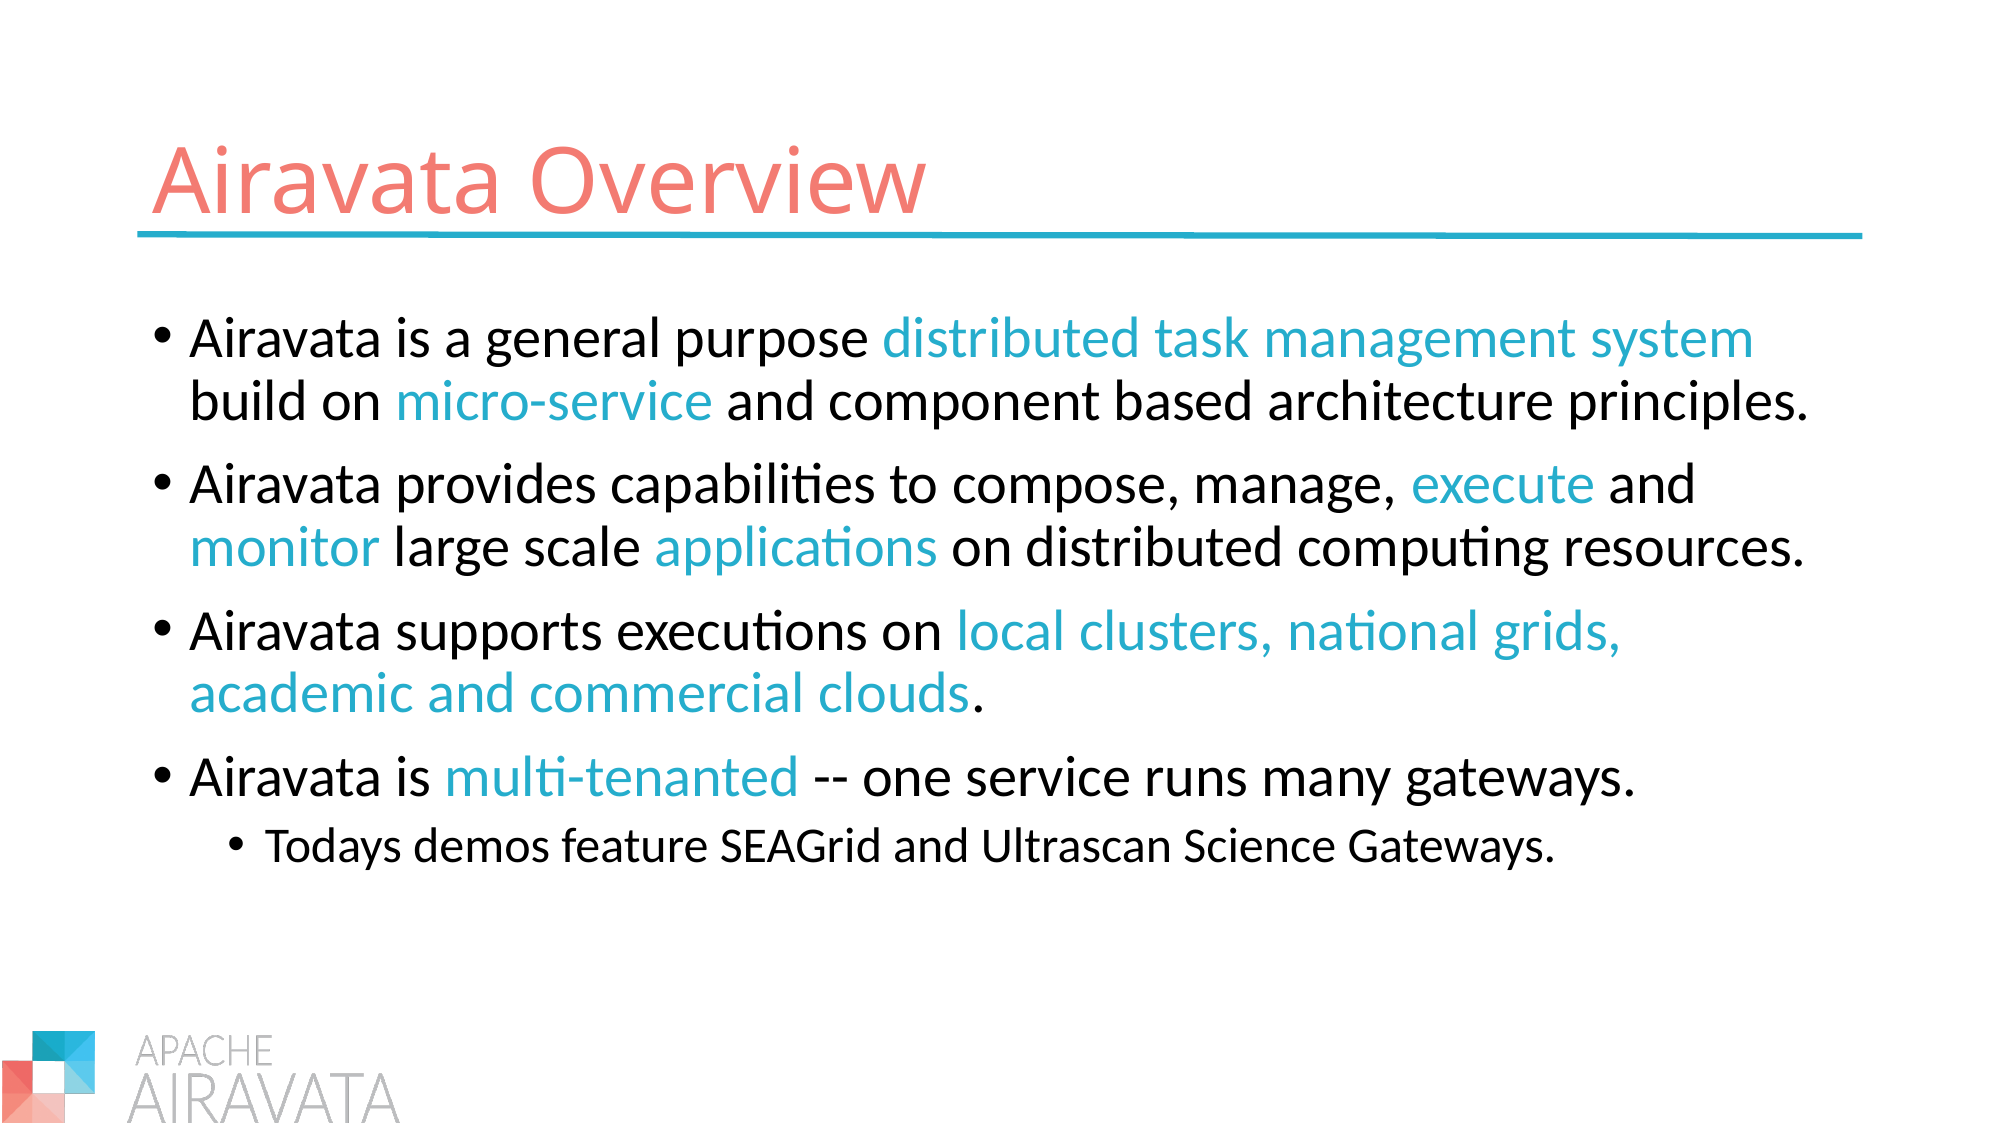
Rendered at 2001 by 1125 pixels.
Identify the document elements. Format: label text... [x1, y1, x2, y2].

title Airavata Overview [137, 59, 1863, 278]
list Airavata is a general purpose distributed task management system build on micro-service and component based architecture principles. Airavata provides capabilities to compose, manage, execute and monitor large scale applications on distributed computing resources. Airavata supports executions on local clusters, national grids, academic and commercial clouds. Airavata is multi-tenanted -- one service runs many gateways. Todays demos feature SEAGrid and Ultrascan Science Gateways. [137, 299, 1863, 1014]
picture [0, 1031, 412, 1123]
